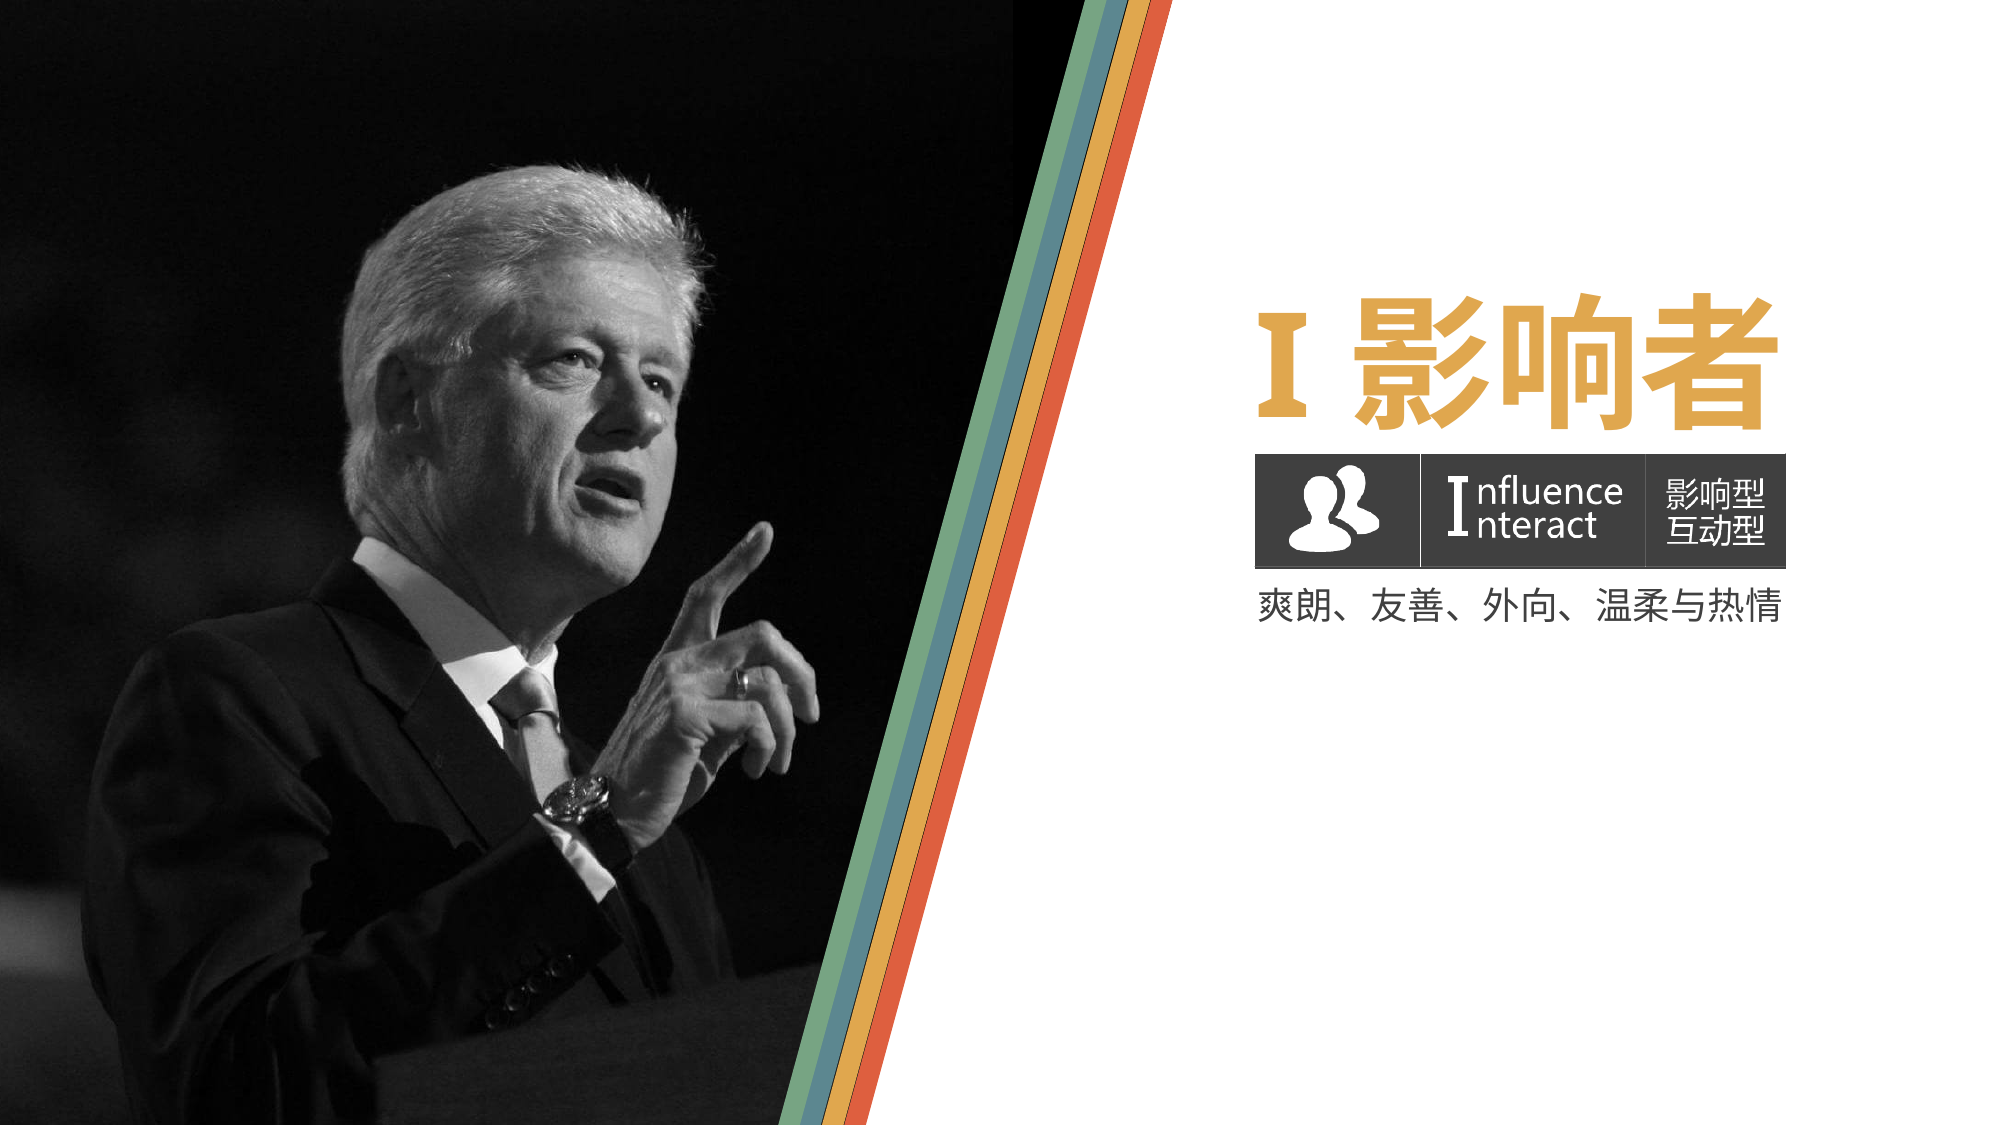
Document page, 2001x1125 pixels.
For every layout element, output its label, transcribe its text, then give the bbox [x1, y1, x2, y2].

picture [0, 0, 765, 1125]
text_box [1173, 0, 2000, 1125]
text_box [765, 0, 1173, 1125]
text_box I 影响者 [1222, 264, 1818, 455]
text_box 爽朗、友善、外向、温柔与热情 [1230, 574, 1810, 635]
picture [1254, 453, 1786, 570]
